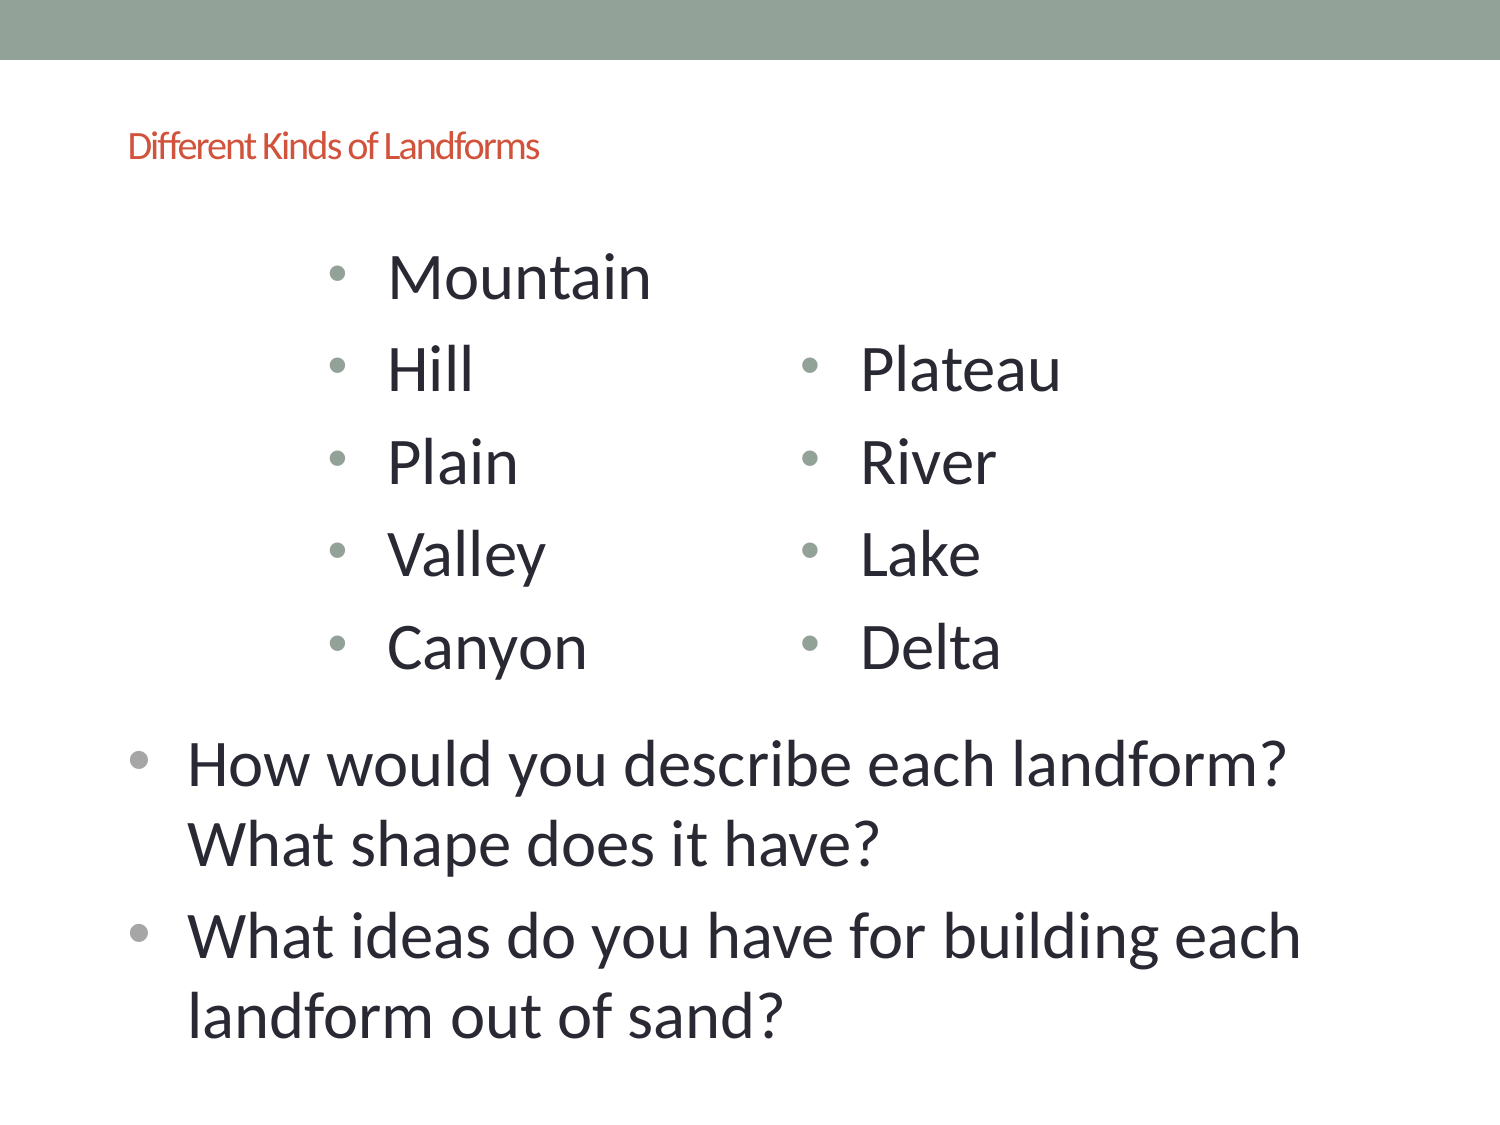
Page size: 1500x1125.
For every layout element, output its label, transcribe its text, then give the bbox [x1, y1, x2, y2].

list Mountain Hill Plain Valley Canyon Plateau River Lake Delta [312, 224, 1288, 700]
text_box How would you describe each landform? What shape does it have? What ideas do you have for building each landform out of sand? [112, 712, 1425, 1060]
title Different Kinds of Landforms [112, 62, 1425, 225]
